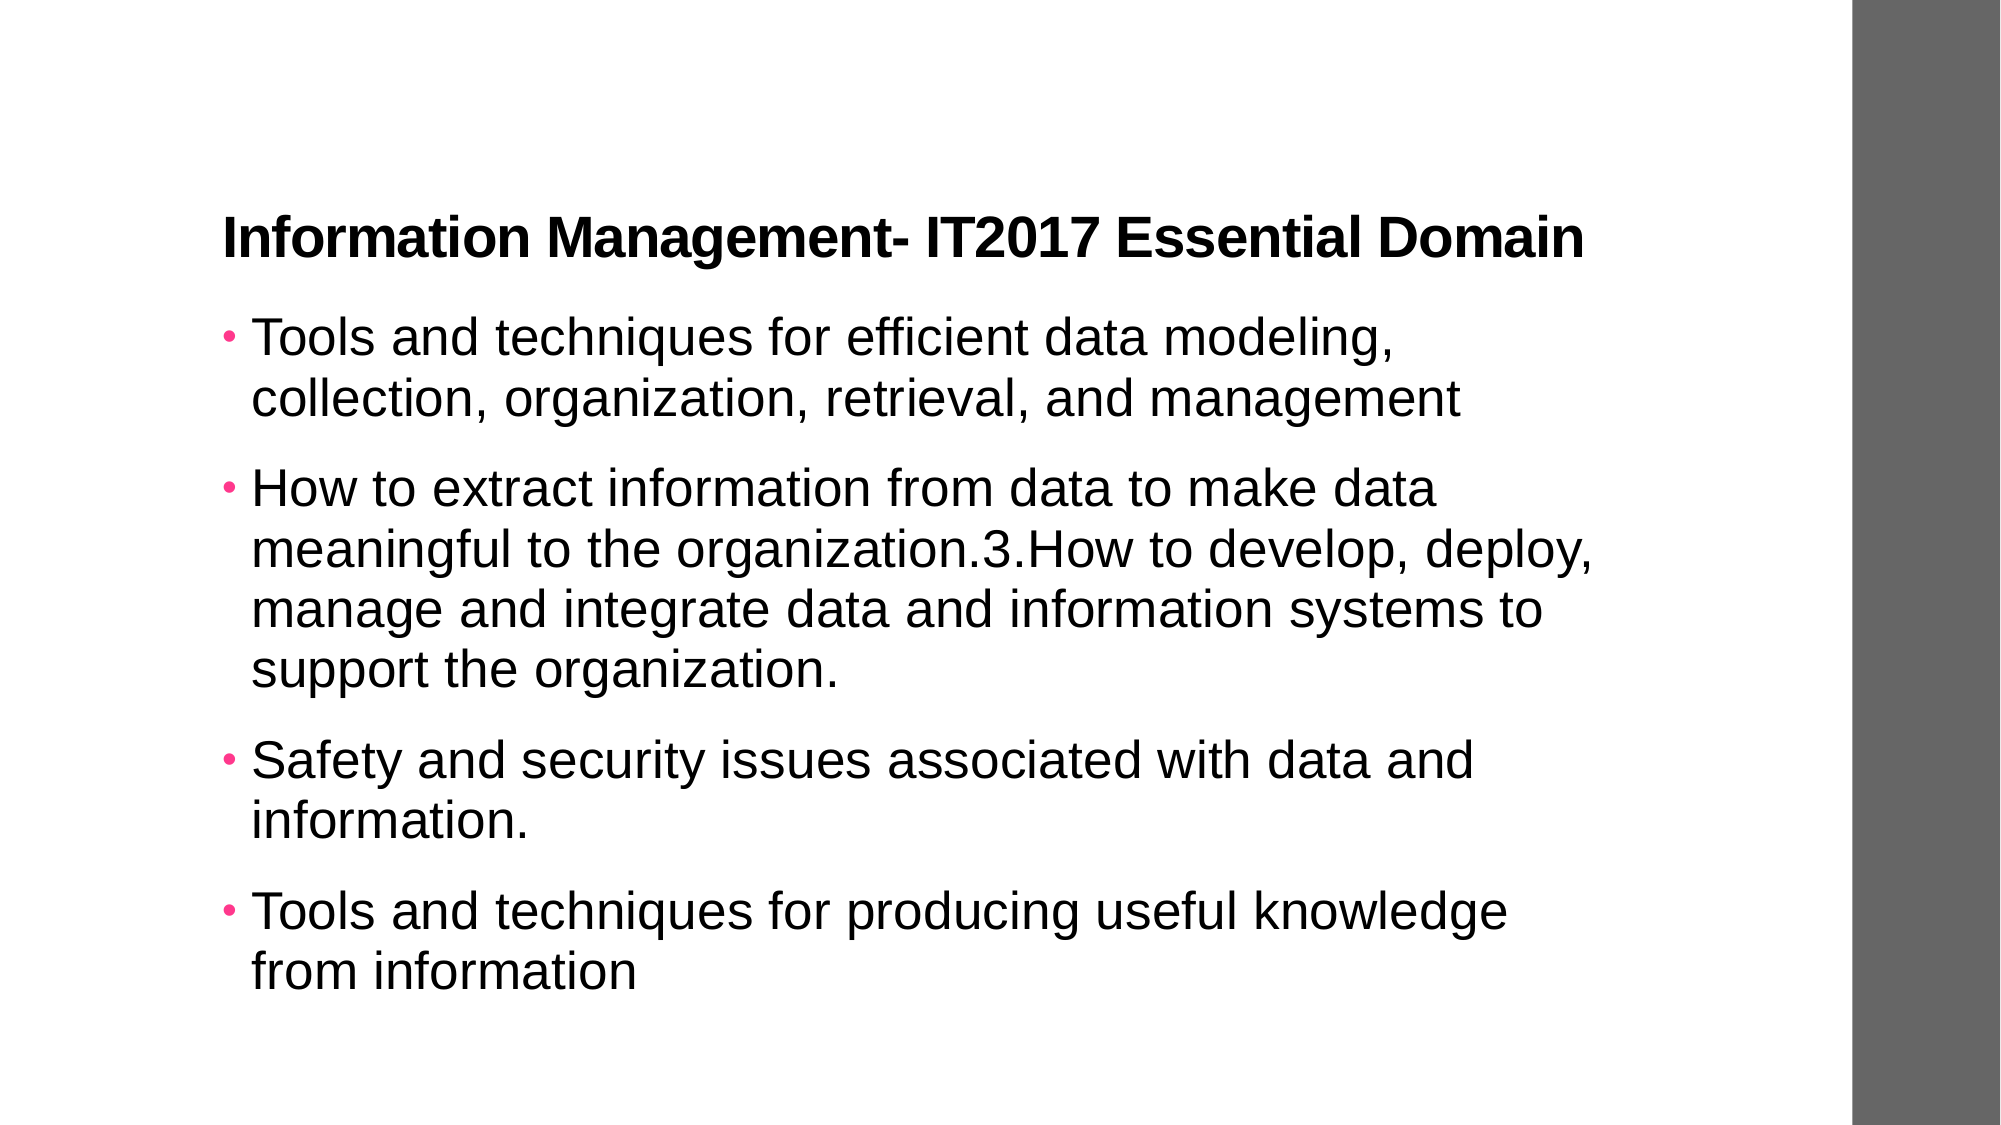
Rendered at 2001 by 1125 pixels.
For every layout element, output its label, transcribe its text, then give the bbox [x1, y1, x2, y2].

list Tools and techniques for efficient data modeling, collection, organization, retrieval, and management How to extract information from data to make data meaningful to the organization.3.How to develop, deploy, manage and integrate data and information systems to support the organization. Safety and security issues associated with data and information. Tools and techniques for producing useful knowledge from information [206, 299, 1617, 1014]
title Information Management- IT2017 Essential Domain [206, 43, 1797, 278]
